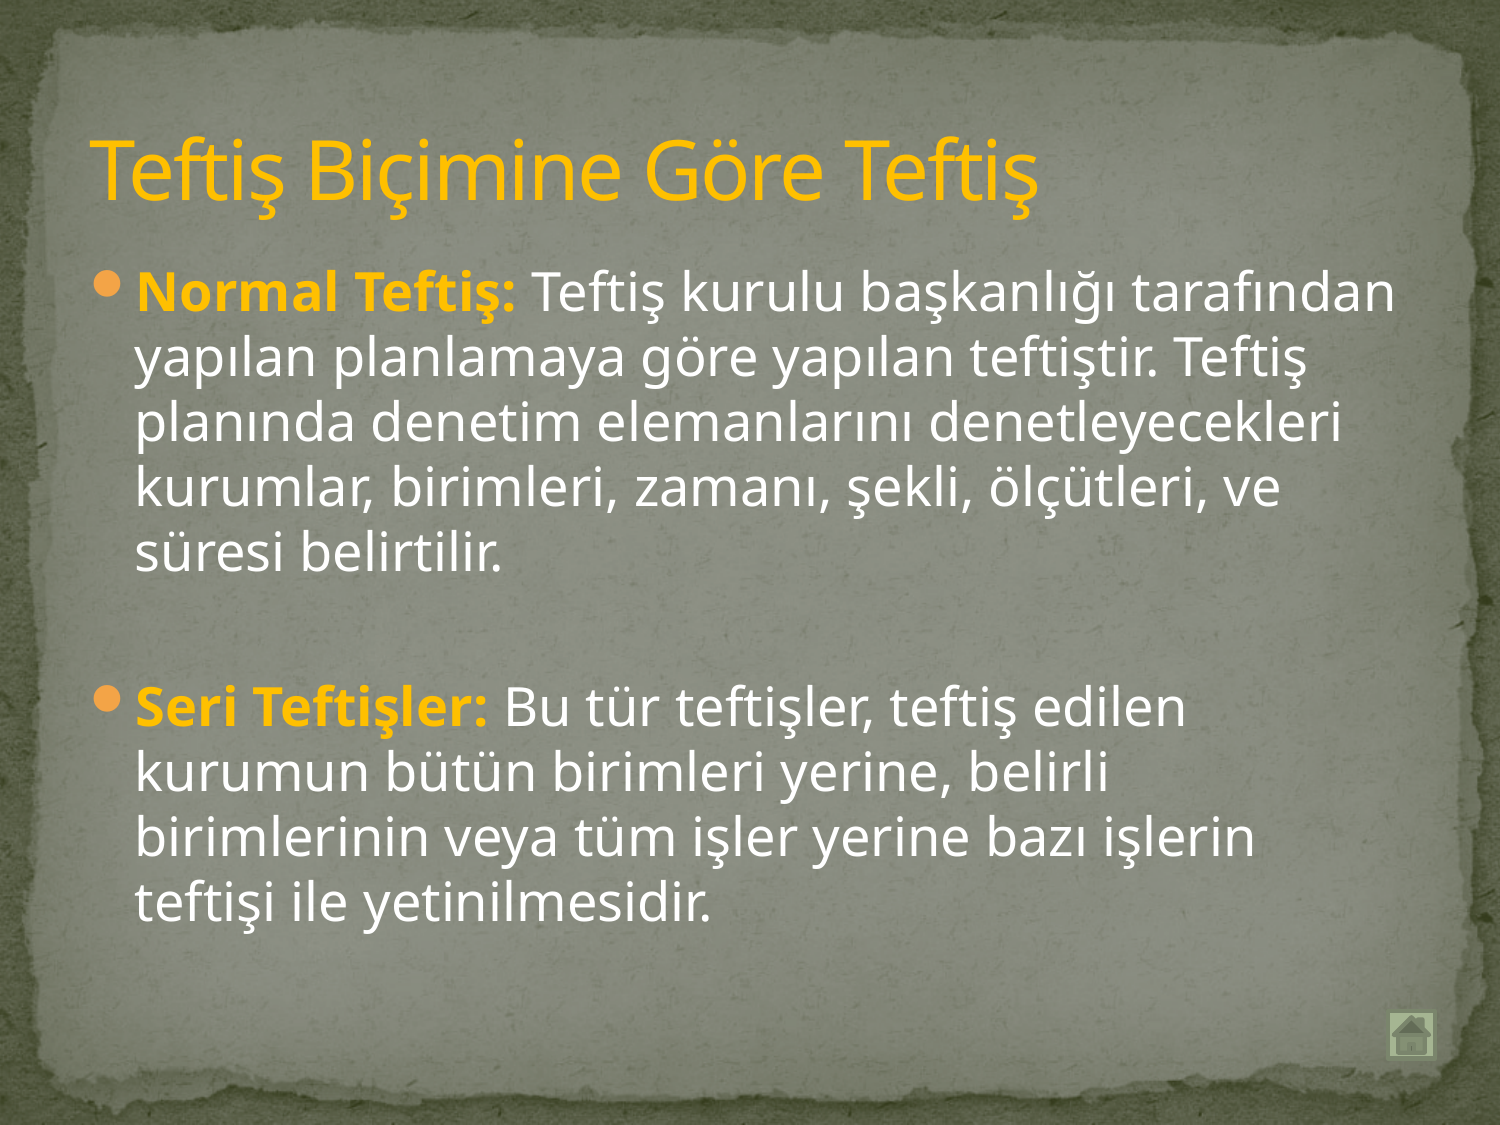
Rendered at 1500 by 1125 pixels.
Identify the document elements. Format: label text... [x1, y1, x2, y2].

text_box [1386, 1009, 1437, 1061]
list Normal Teftiş: Teftiş kurulu başkanlığı tarafından yapılan planlamaya göre yapılan teftiştir. Teftiş planında denetim elemanlarını denetleyecekleri kurumlar, birimleri, zamanı, şekli, ölçütleri, ve süresi belirtilir. Seri Teftişler: Bu tür teftişler, teftiş edilen kurumun bütün birimleri yerine, belirli birimlerinin veya tüm işler yerine bazı işlerin teftişi ile yetinilmesidir. [75, 249, 1425, 1000]
title Teftiş Biçimine Göre Teftiş [74, 24, 1425, 225]
